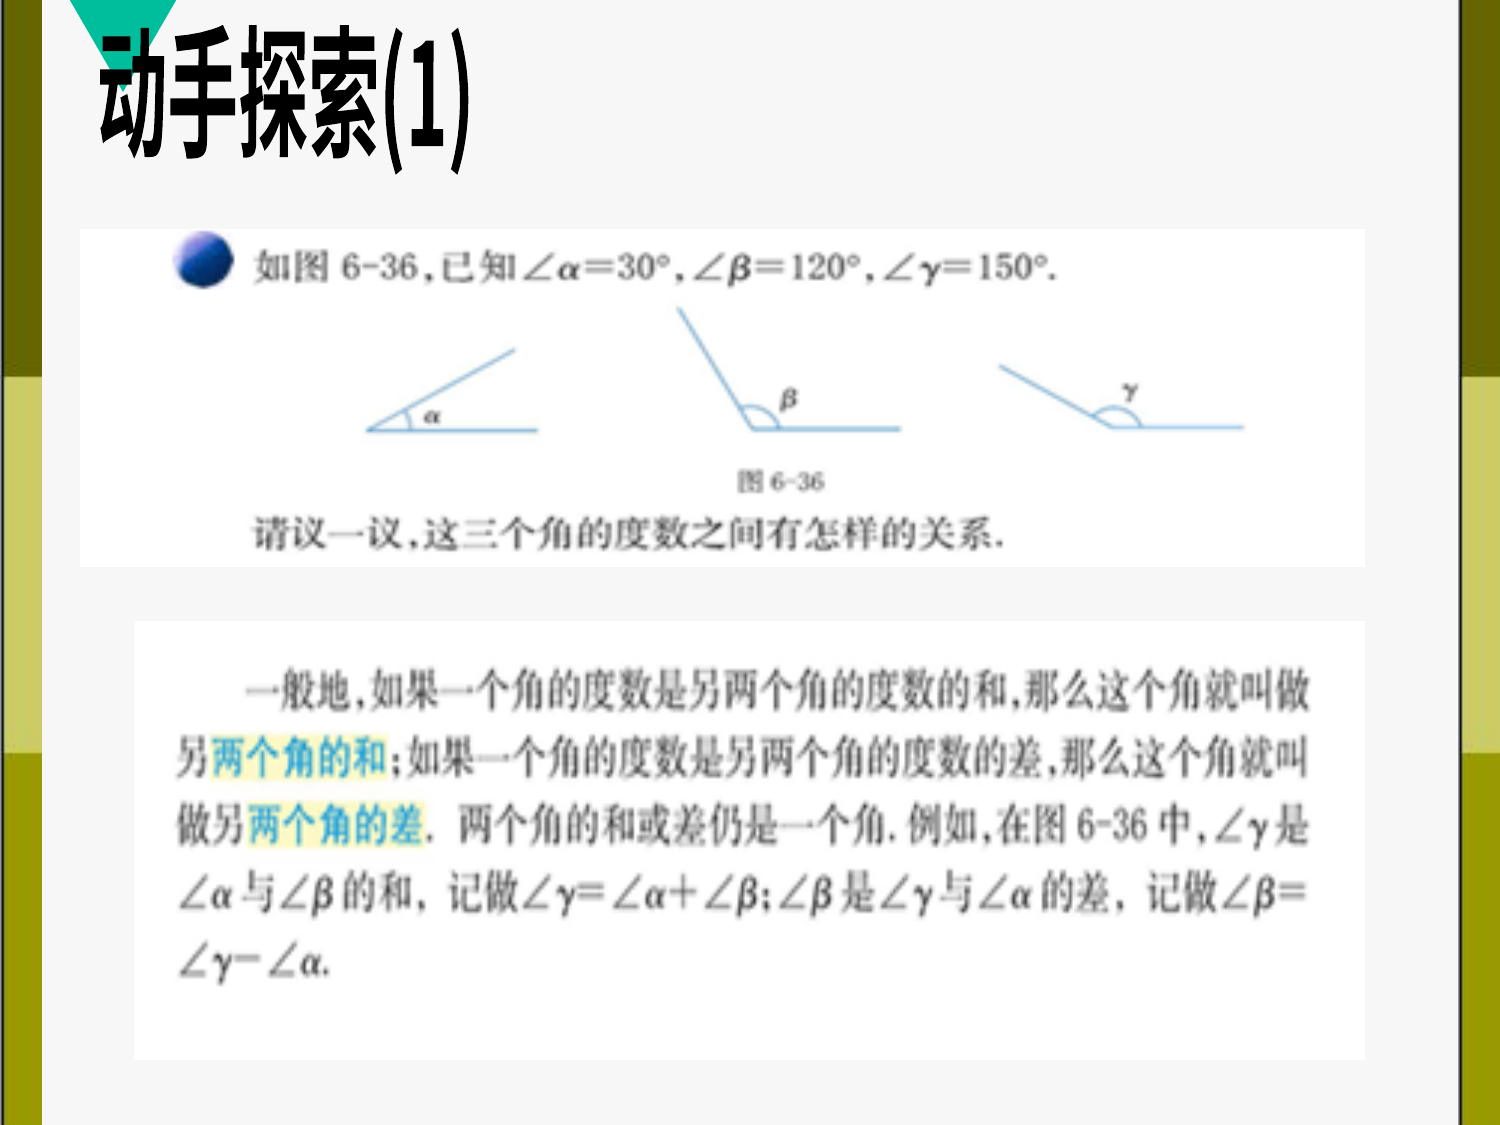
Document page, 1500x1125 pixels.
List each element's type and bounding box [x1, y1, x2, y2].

picture [80, 229, 1365, 567]
picture [1458, 0, 1500, 1125]
picture [0, 0, 42, 1125]
picture [134, 621, 1365, 1060]
